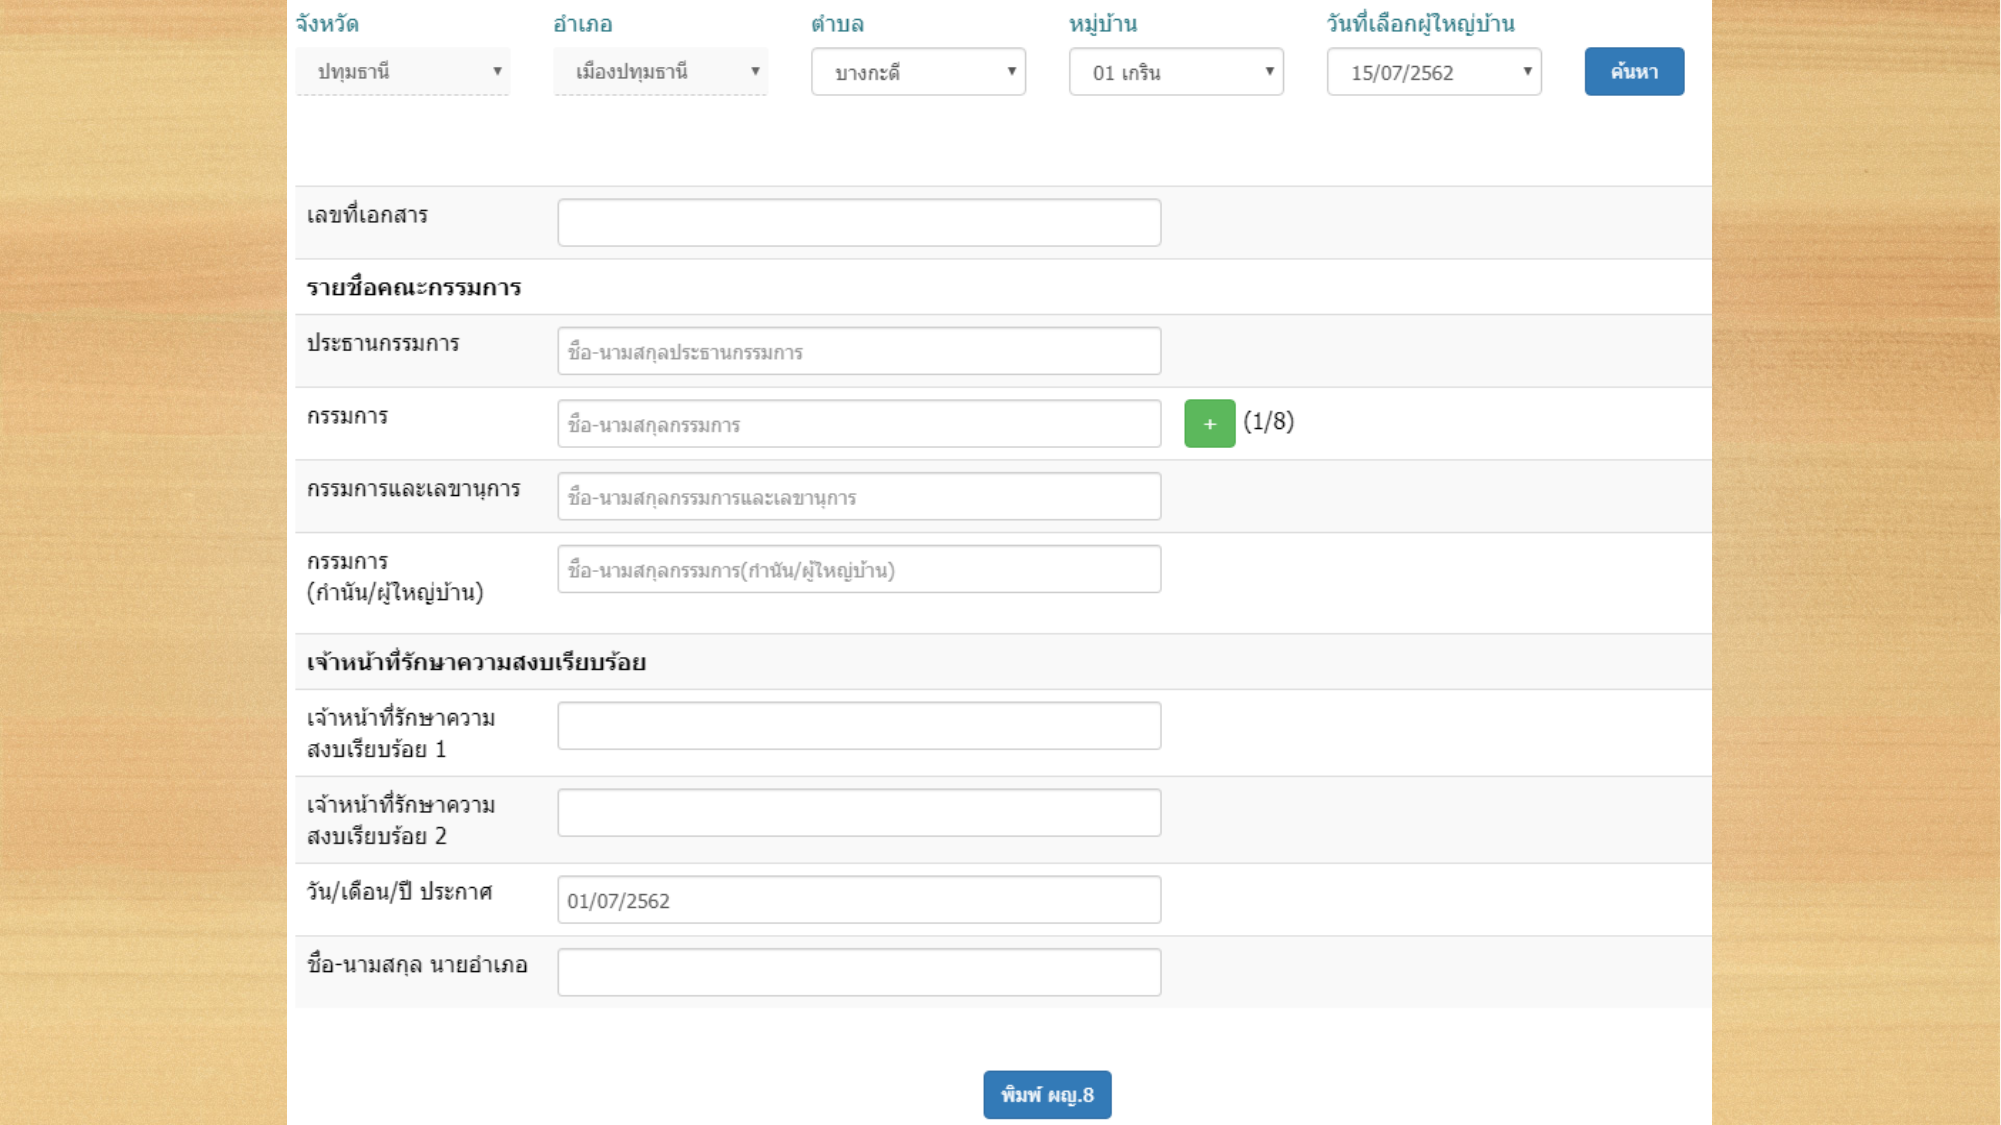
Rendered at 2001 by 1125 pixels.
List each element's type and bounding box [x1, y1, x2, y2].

picture [287, 0, 1713, 1125]
text_box [1713, 0, 2000, 1125]
text_box [0, 0, 287, 1125]
